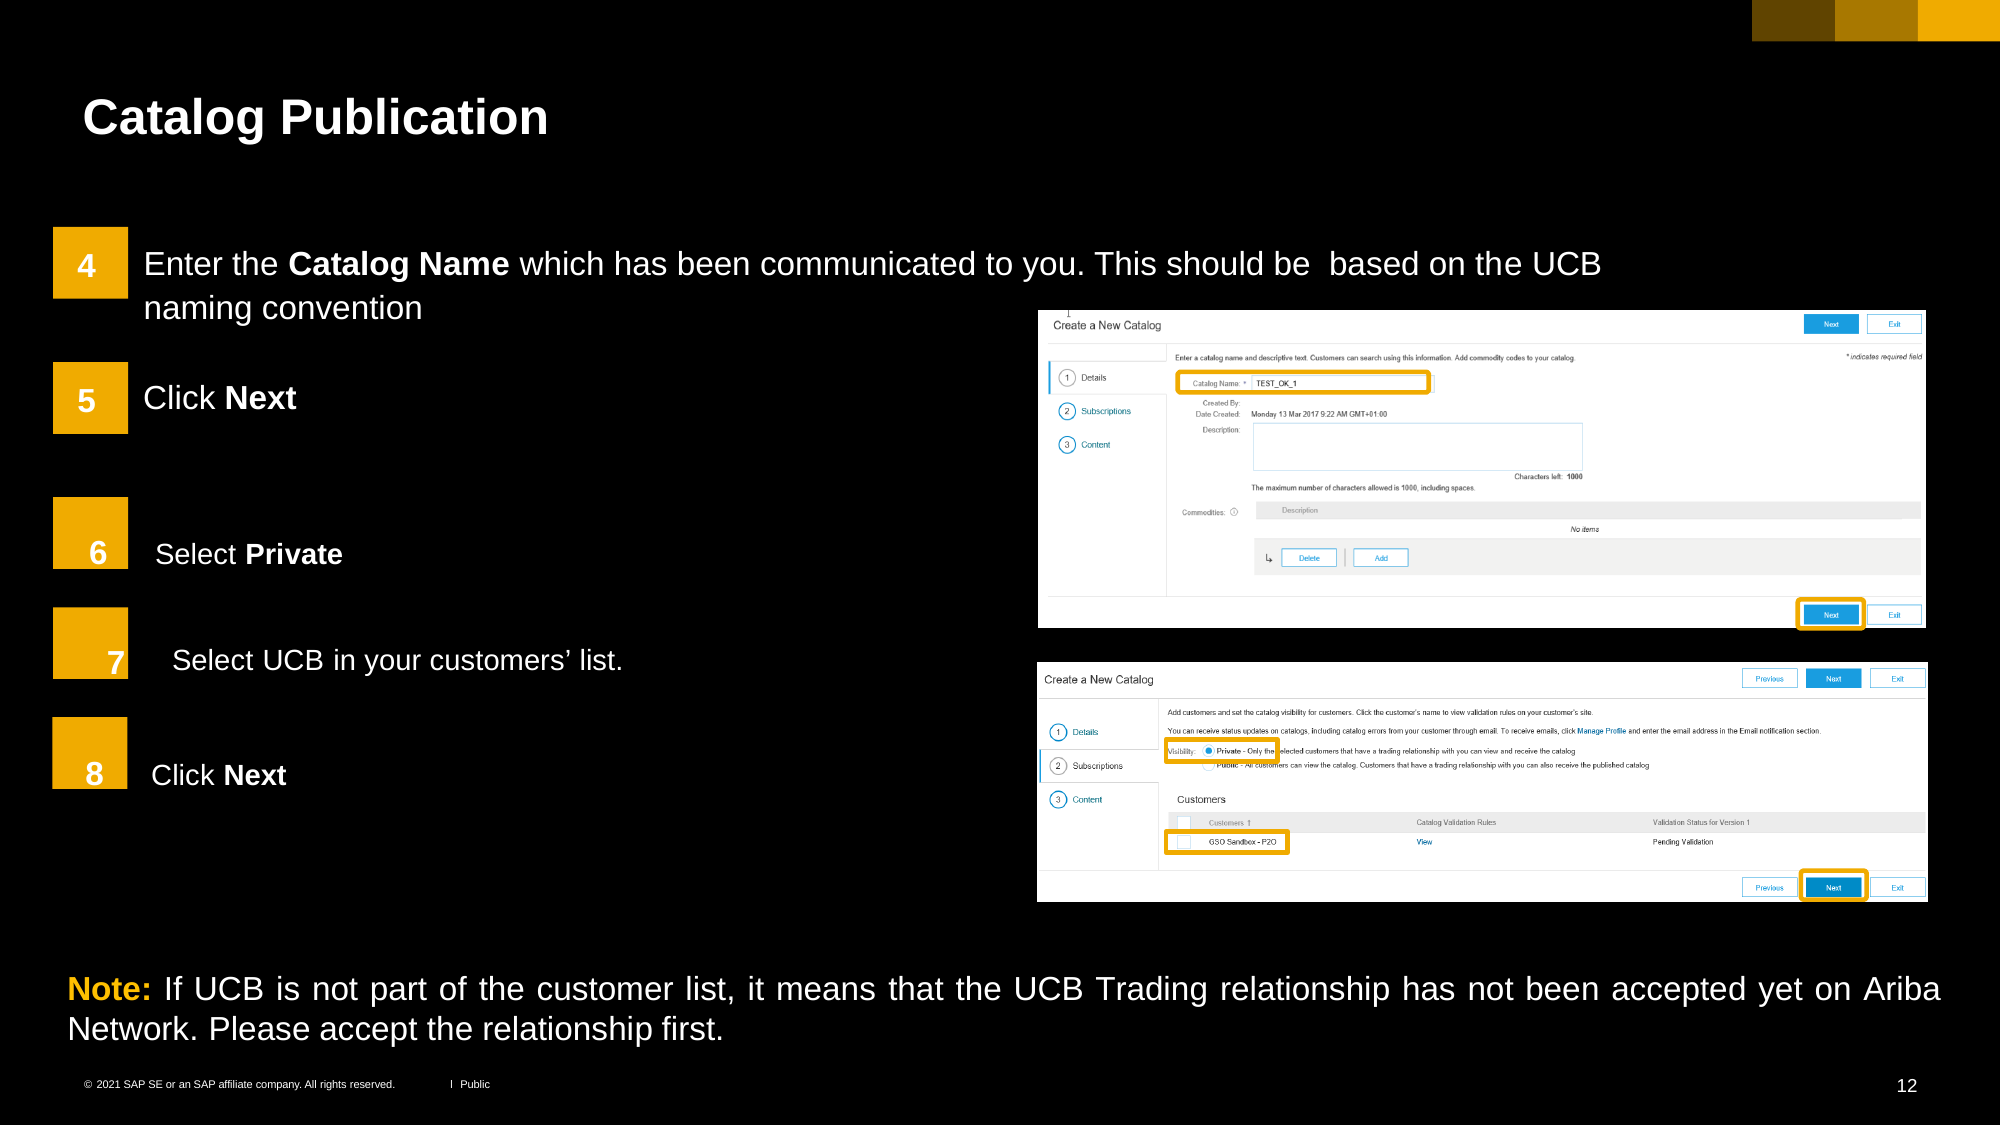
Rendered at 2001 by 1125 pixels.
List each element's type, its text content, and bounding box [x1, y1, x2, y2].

text_box 8 ClickNext [85, 734, 288, 795]
text_box ClickNext [143, 376, 297, 417]
text_box [52, 606, 129, 680]
text_box [52, 226, 129, 299]
text_box 5 [77, 379, 96, 420]
text_box [1836, 0, 1919, 42]
picture [1038, 310, 1927, 629]
text_box [0, 0, 2000, 1125]
text_box Note:IfUCBisnotpartofthecustomerlist,itmeansthattheUCBTradingrelationshiphasnotbeenacceptedyetonAriba Network.Pleaseaccepttherelationshipfirst. [67, 967, 1942, 1047]
text_box ©2021 SAP SE or an SAP affiliate company. All rights reserved. ǀ Public 12 [84, 1073, 1918, 1097]
text_box 6 SelectPrivate [89, 514, 344, 575]
text_box Enter theCatalog Namewhich has been communicated to you. This should be based on theUCB naming convention [143, 242, 1603, 326]
text_box [52, 361, 129, 435]
text_box 7 SelectUCBin your customers’ list. [106, 624, 624, 685]
picture [1036, 662, 1928, 902]
text_box [52, 496, 129, 570]
text_box [52, 716, 128, 790]
text_box [1751, 0, 1836, 42]
text_box Catalog Publication [82, 84, 550, 145]
text_box [1919, 0, 2000, 42]
text_box 4 [77, 244, 96, 284]
